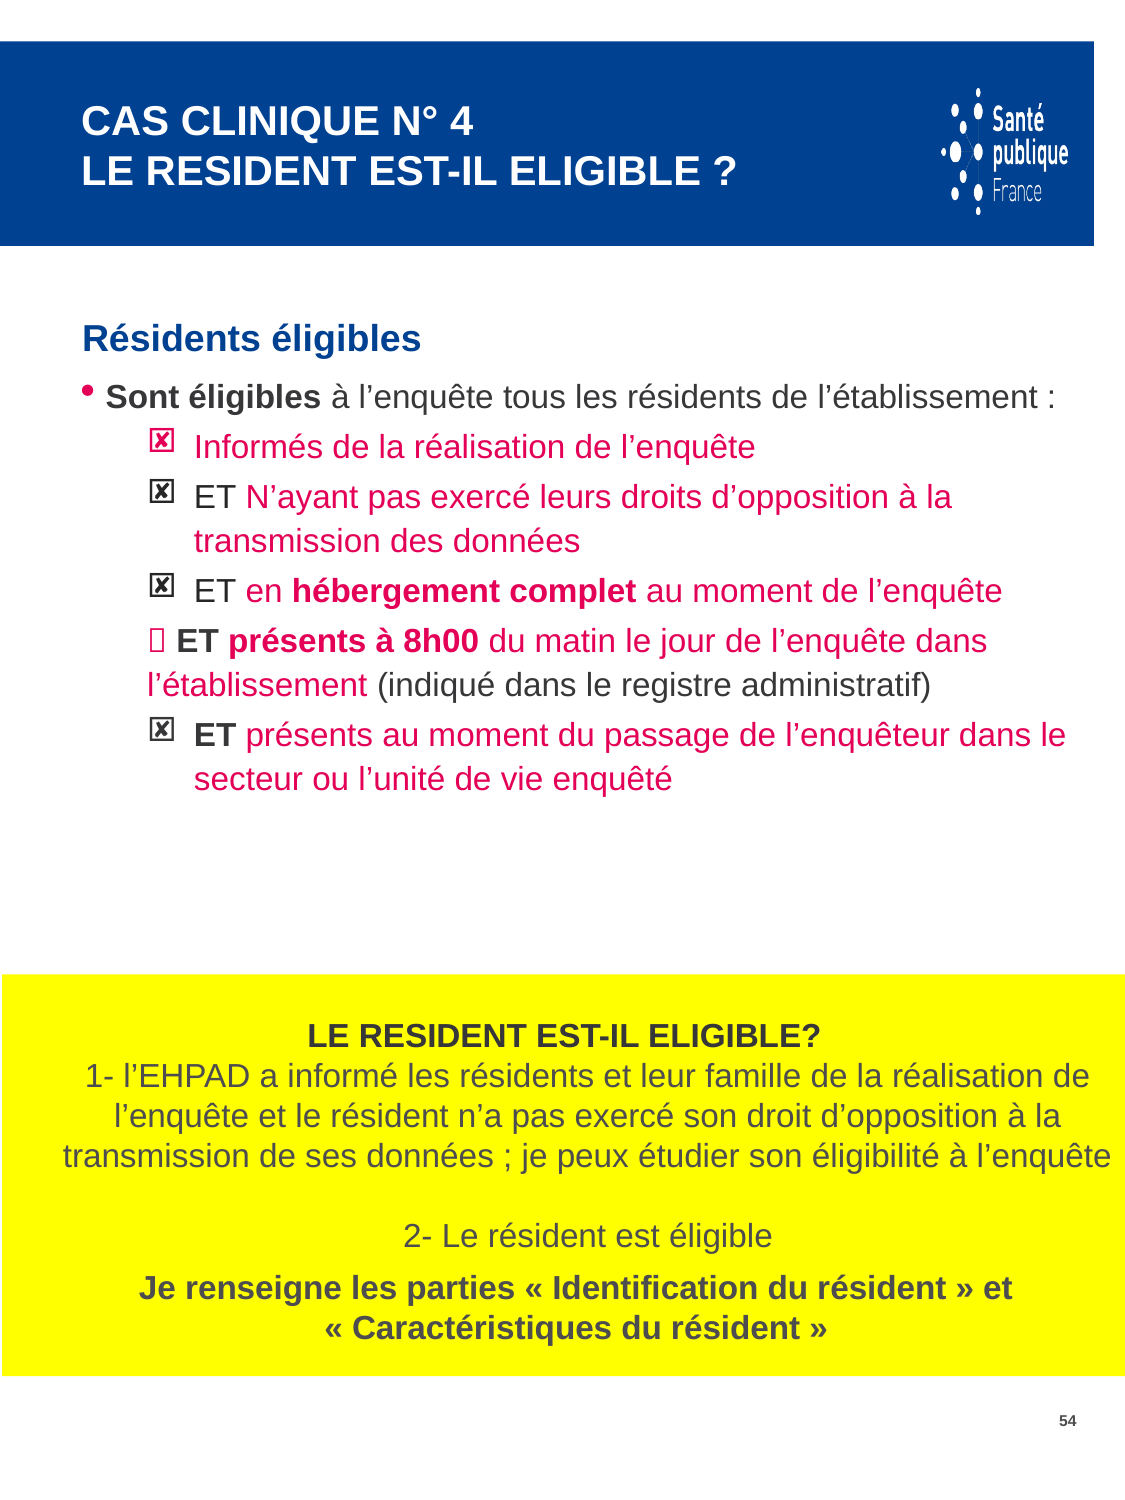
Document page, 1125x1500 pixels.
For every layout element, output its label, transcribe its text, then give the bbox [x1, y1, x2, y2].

picture [941, 88, 1068, 215]
text_box LE RESIDENT EST-IL ELIGIBLE? 1- l’EHPAD a informé les résidents et leur famille de la réalisation de l’enquête et le résident n’a pas exercé son droit d’opposition à la transmission de ses données ; je peux étudier son éligibilité à l’enquête 2- Le résident est éligible Je renseigne les parties « Identification du résident » et « Caractéristiques du résident » [2, 974, 1125, 1377]
list Résidents éligibles Sont éligibles à l’enquête tous les résidents de l’établissement : Informés de la réalisation de l’enquête ET N’ayant pas exercé leurs droits d’opposition à la transmission des données ET en hébergement complet au moment de l’enquête  ET présents à 8h00 du matin le jour de l’enquête dans l’établissement (indiqué dans le registre administratif) ET présents au moment du passage de l’enquêteur dans le secteur ou l’unité de vie enquêté [76, 309, 1095, 845]
title Cas clinique n° 4 LE RESIDENT EST-IL ELIGIBLE ? [75, 41, 908, 246]
